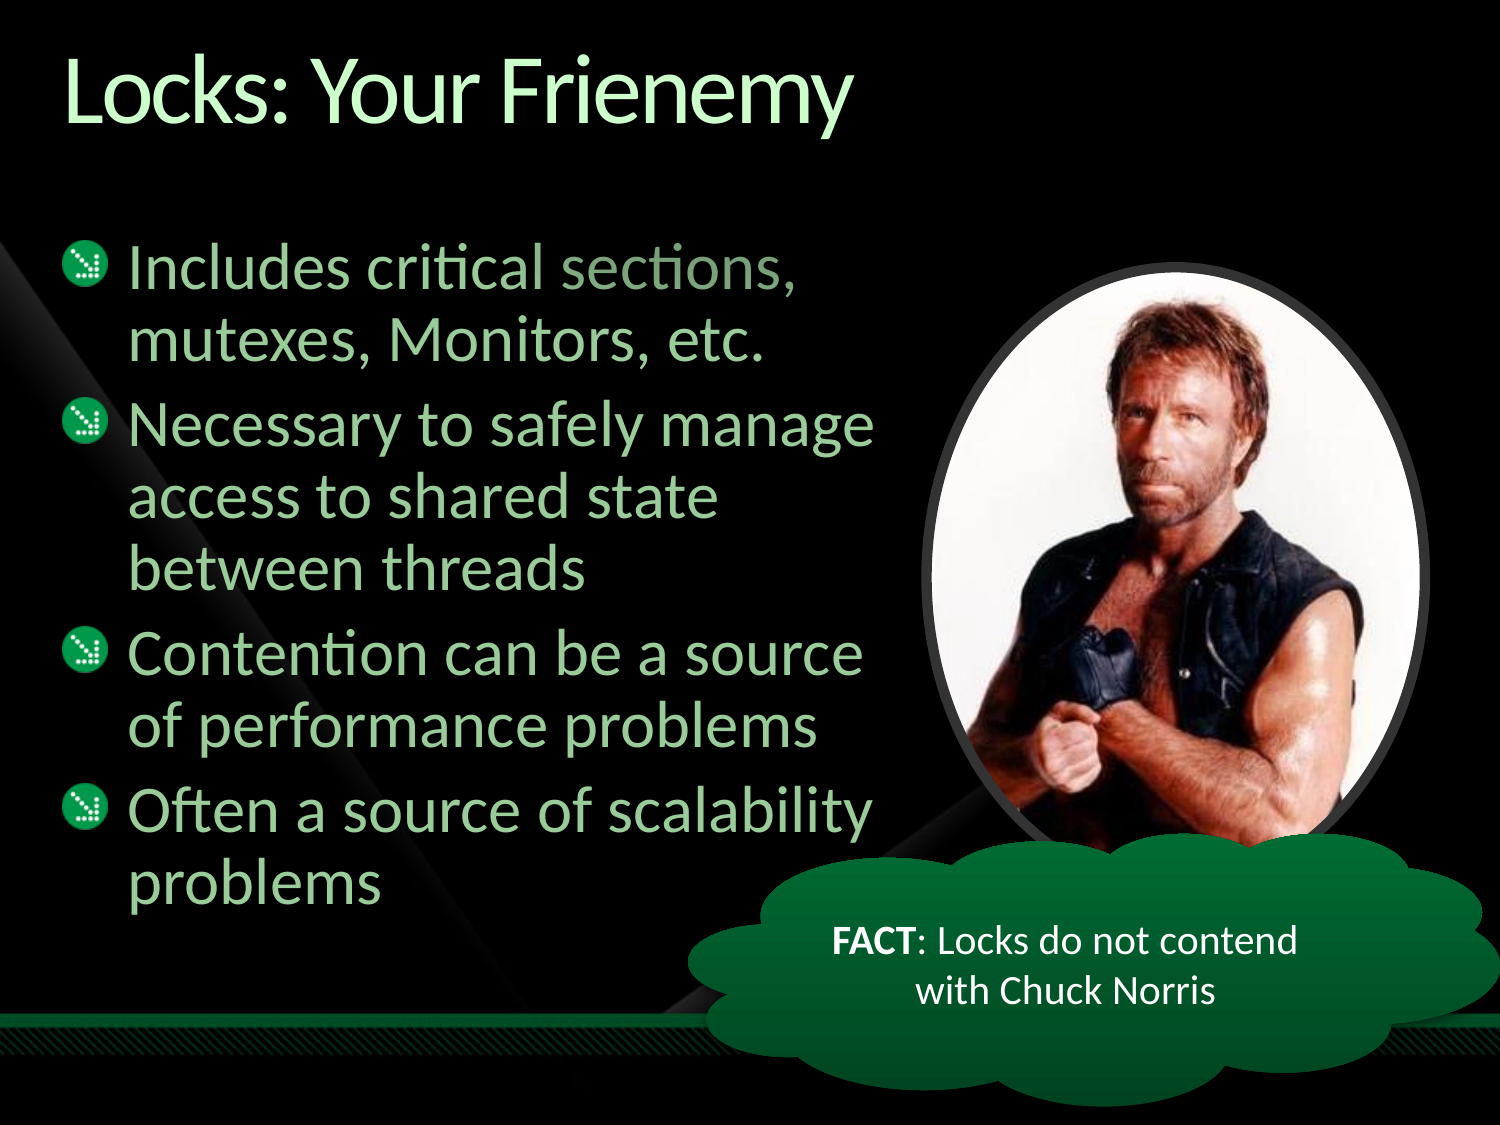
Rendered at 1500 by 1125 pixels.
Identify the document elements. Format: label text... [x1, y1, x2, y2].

title Locks: Your Frienemy [62, 37, 1438, 147]
picture [0, 0, 1500, 1125]
text_box FACT: Locks do not contend with Chuck Norris [687, 857, 1500, 1107]
list Includes critical sections, mutexes, Monitors, etc. Necessary to safely manage access to shared state between threads Contention can be a source of performance problems Often a source of scalability problems [62, 231, 900, 980]
